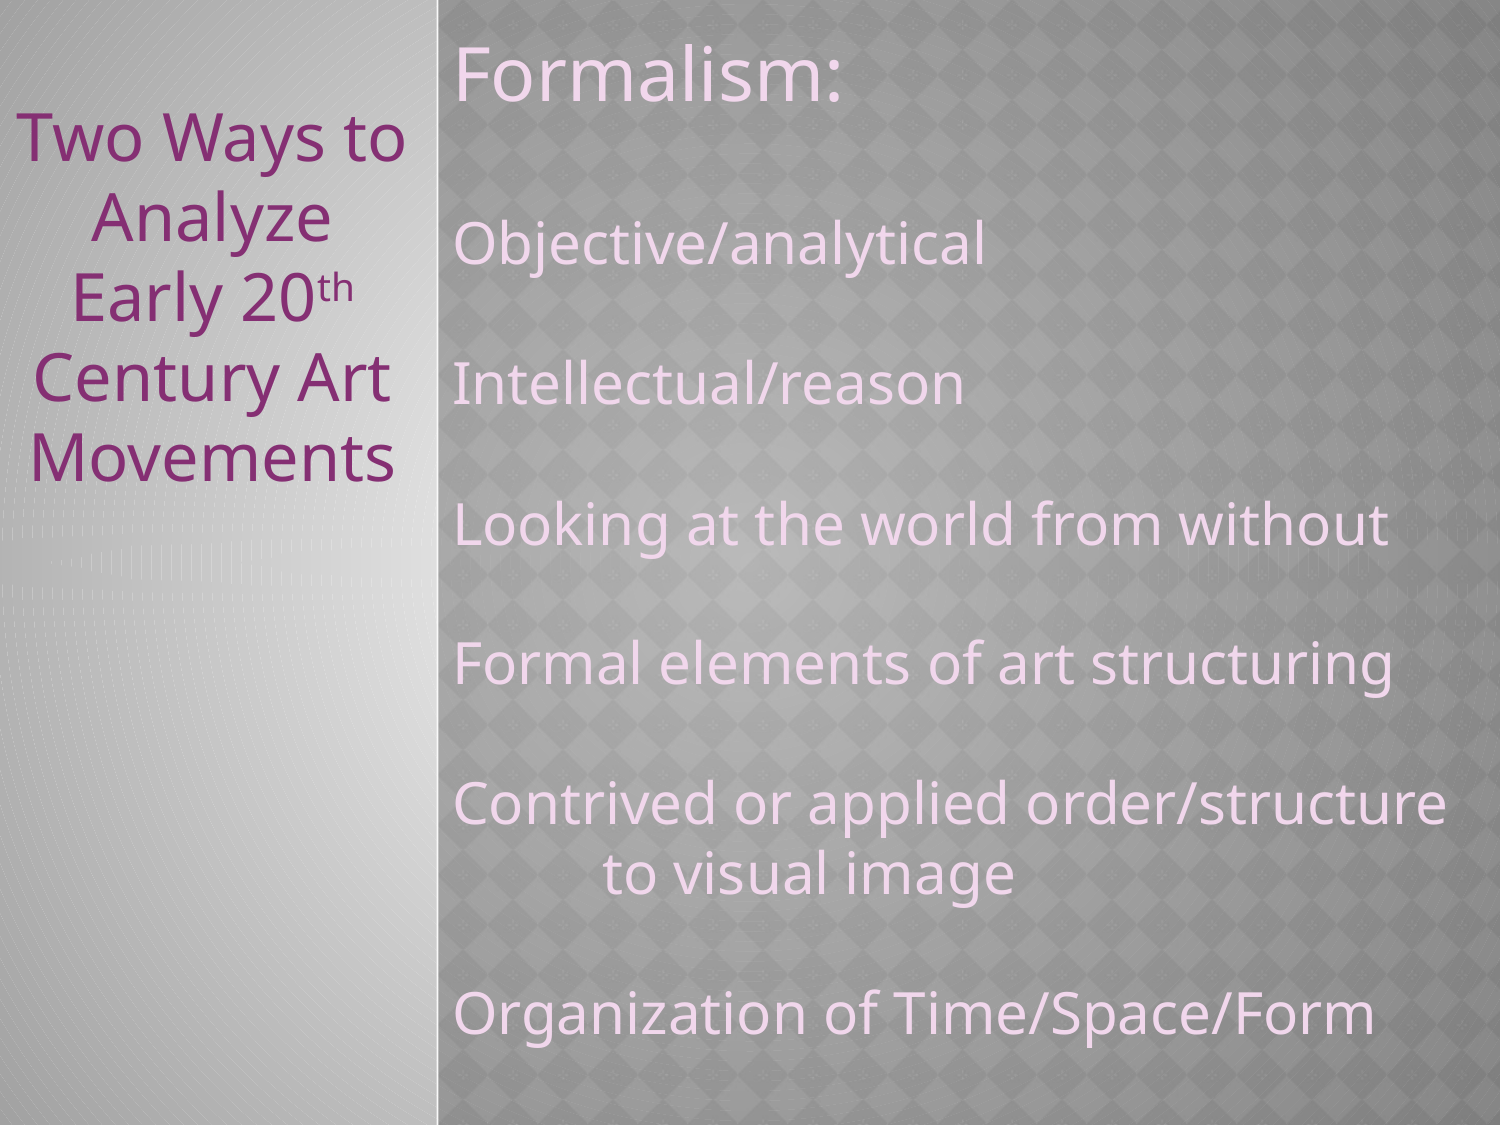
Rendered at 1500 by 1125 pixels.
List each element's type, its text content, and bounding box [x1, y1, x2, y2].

text_box Two Ways to Analyze Early 20th Century Art Movements [0, 87, 425, 502]
text_box Formalism: Objective/analytical Intellectual/reason Looking at the world from without Formal elements of art structuring Contrived or applied order/structure to visual image Organization of Time/Space/Form [437, 19, 1500, 1054]
